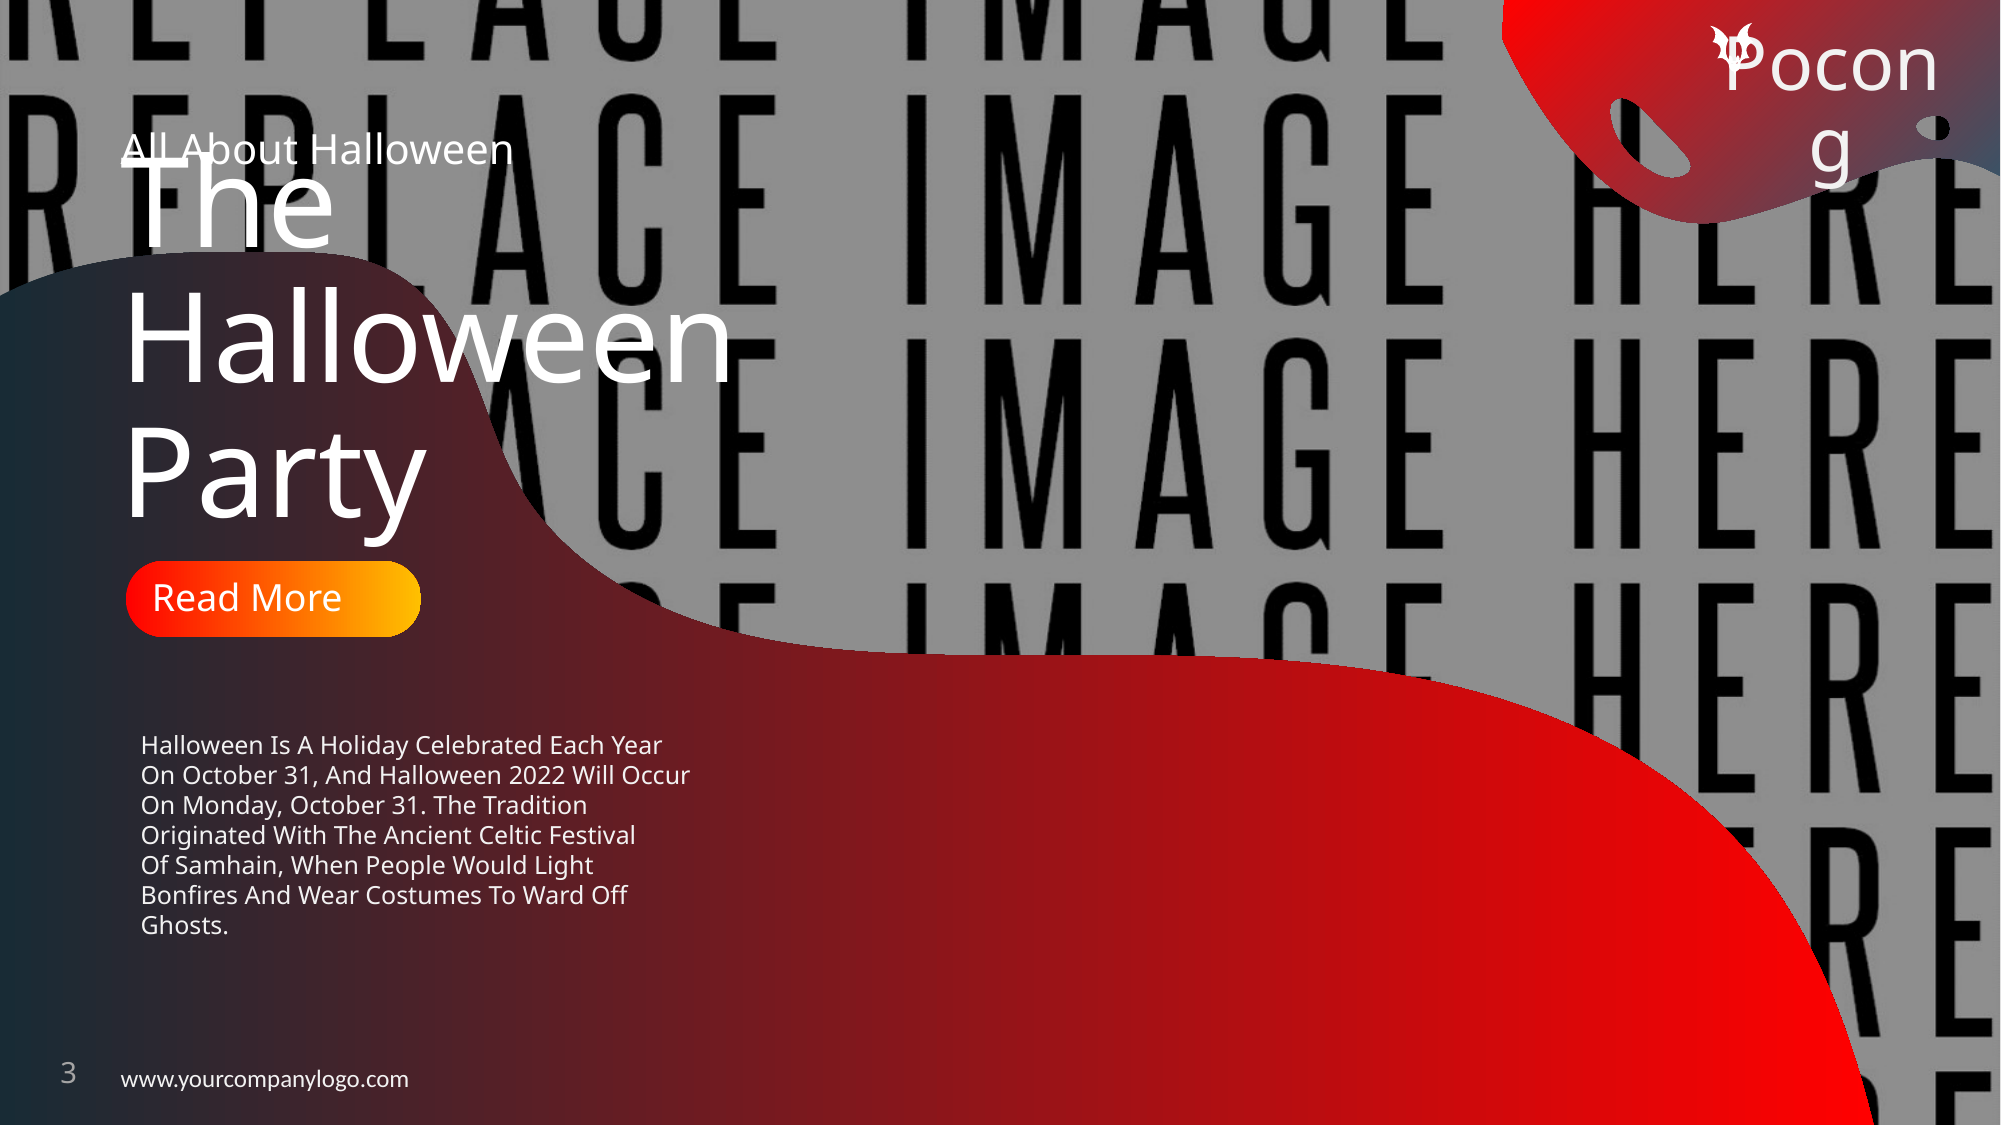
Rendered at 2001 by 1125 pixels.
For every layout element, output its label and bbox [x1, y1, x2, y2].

text_box [1692, 22, 1972, 152]
picture [0, 0, 2000, 1125]
